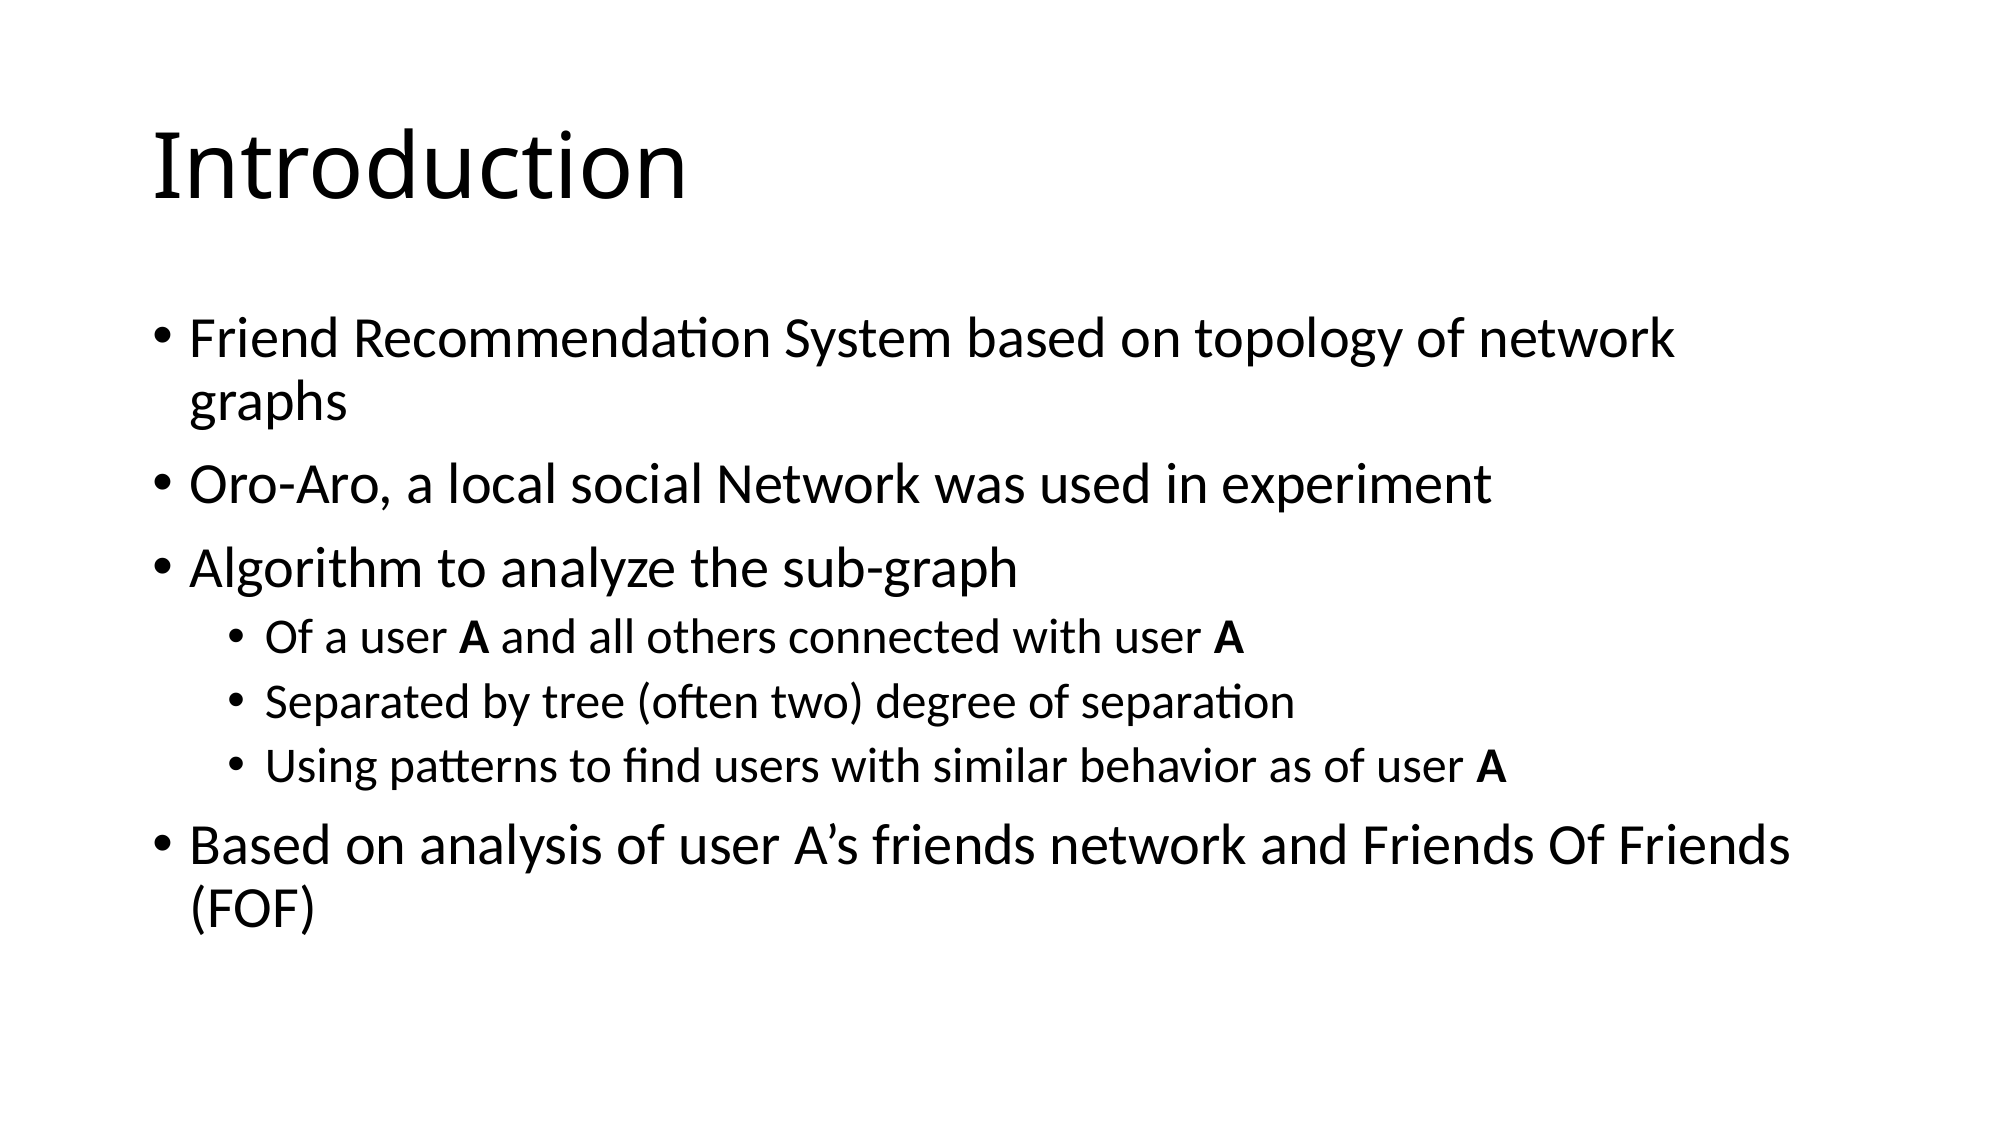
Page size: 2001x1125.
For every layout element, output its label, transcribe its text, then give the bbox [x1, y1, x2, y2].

list Friend Recommendation System based on topology of network graphs Oro-Aro, a local social Network was used in experiment Algorithm to analyze the sub-graph Of a user A and all others connected with user A Separated by tree (often two) degree of separation Using patterns to find users with similar behavior as of user A Based on analysis of user A’s friends network and Friends Of Friends (FOF) [137, 299, 1863, 1014]
title Introduction [137, 59, 1863, 278]
